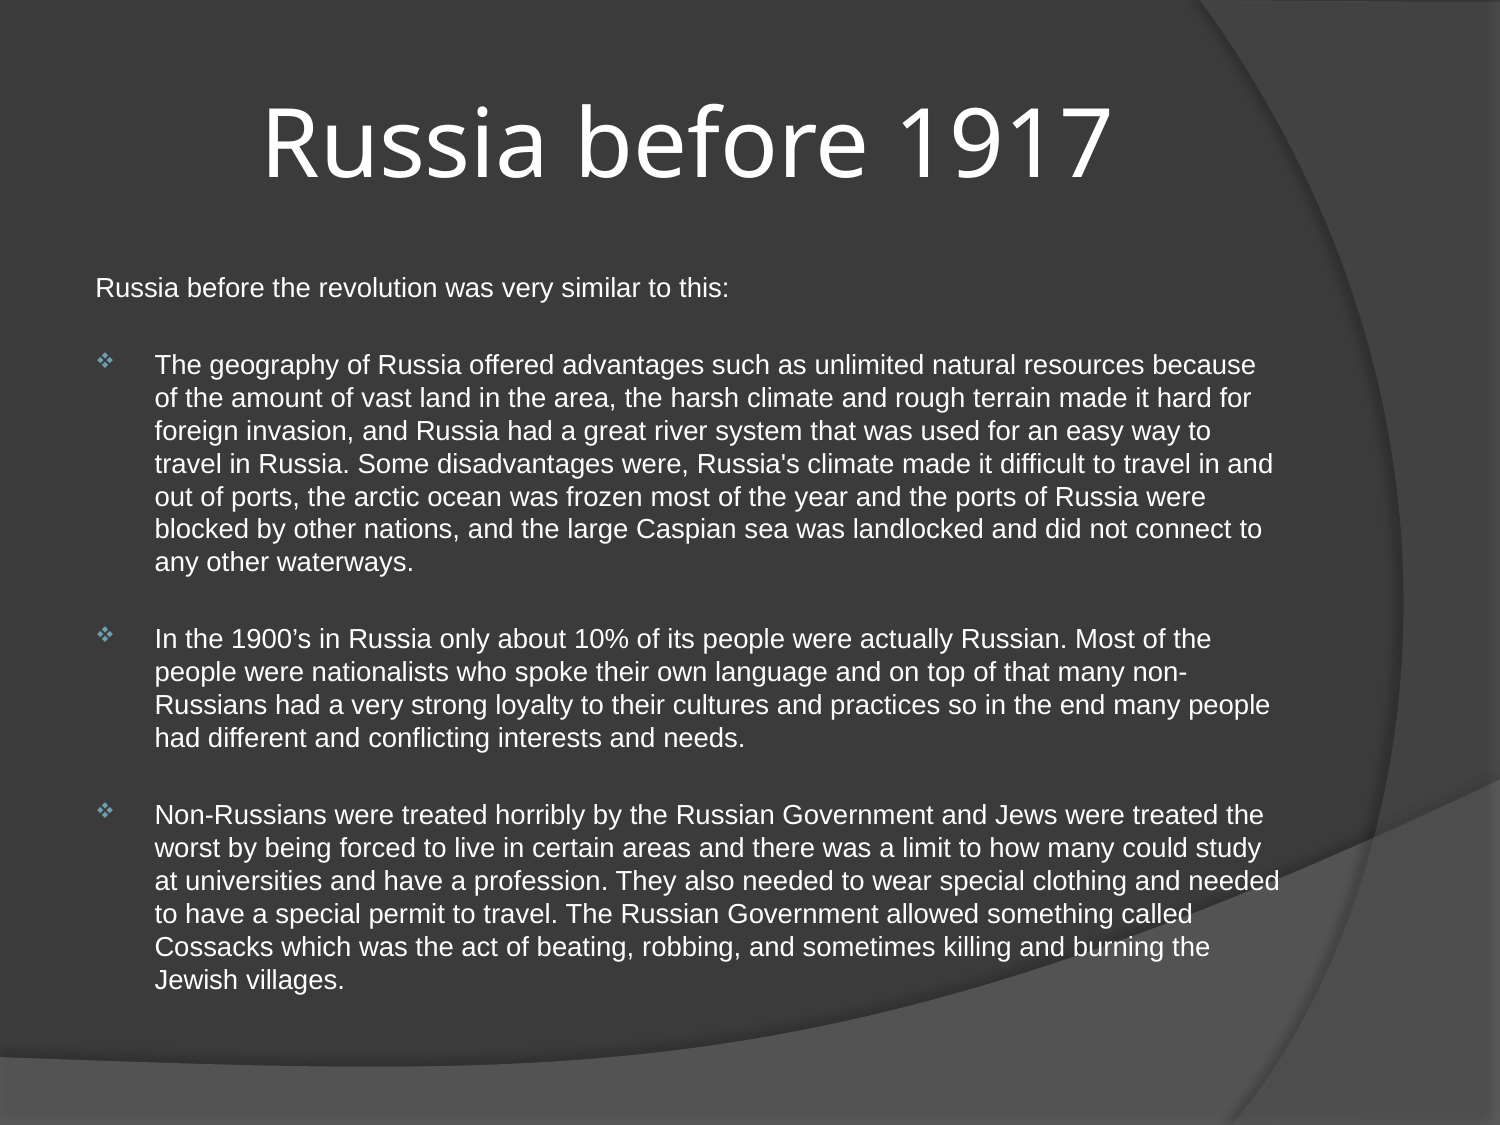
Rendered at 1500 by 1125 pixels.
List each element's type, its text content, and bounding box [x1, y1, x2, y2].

list Russia before the revolution was very similar to this: The geography of Russia offered advantages such as unlimited natural resources because of the amount of vast land in the area, the harsh climate and rough terrain made it hard for foreign invasion, and Russia had a great river system that was used for an easy way to travel in Russia. Some disadvantages were, Russia's climate made it difficult to travel in and out of ports, the arctic ocean was frozen most of the year and the ports of Russia were blocked by other nations, and the large Caspian sea was landlocked and did not connect to any other waterways. In the 1900’s in Russia only about 10% of its people were actually Russian. Most of the people were nationalists who spoke their own language and on top of that many non-Russians had a very strong loyalty to their cultures and practices so in the end many people had different and conflicting interests and needs. Non-Russians were treated horribly by the Russian Government and Jews were treated the worst by being forced to live in certain areas and there was a limit to how many could study at universities and have a profession. They also needed to wear special clothing and needed to have a special permit to travel. The Russian Government allowed something called Cossacks which was the act of beating, robbing, and sometimes killing and burning the Jewish villages. [75, 262, 1300, 1005]
title Russia before 1917 [75, 45, 1300, 233]
